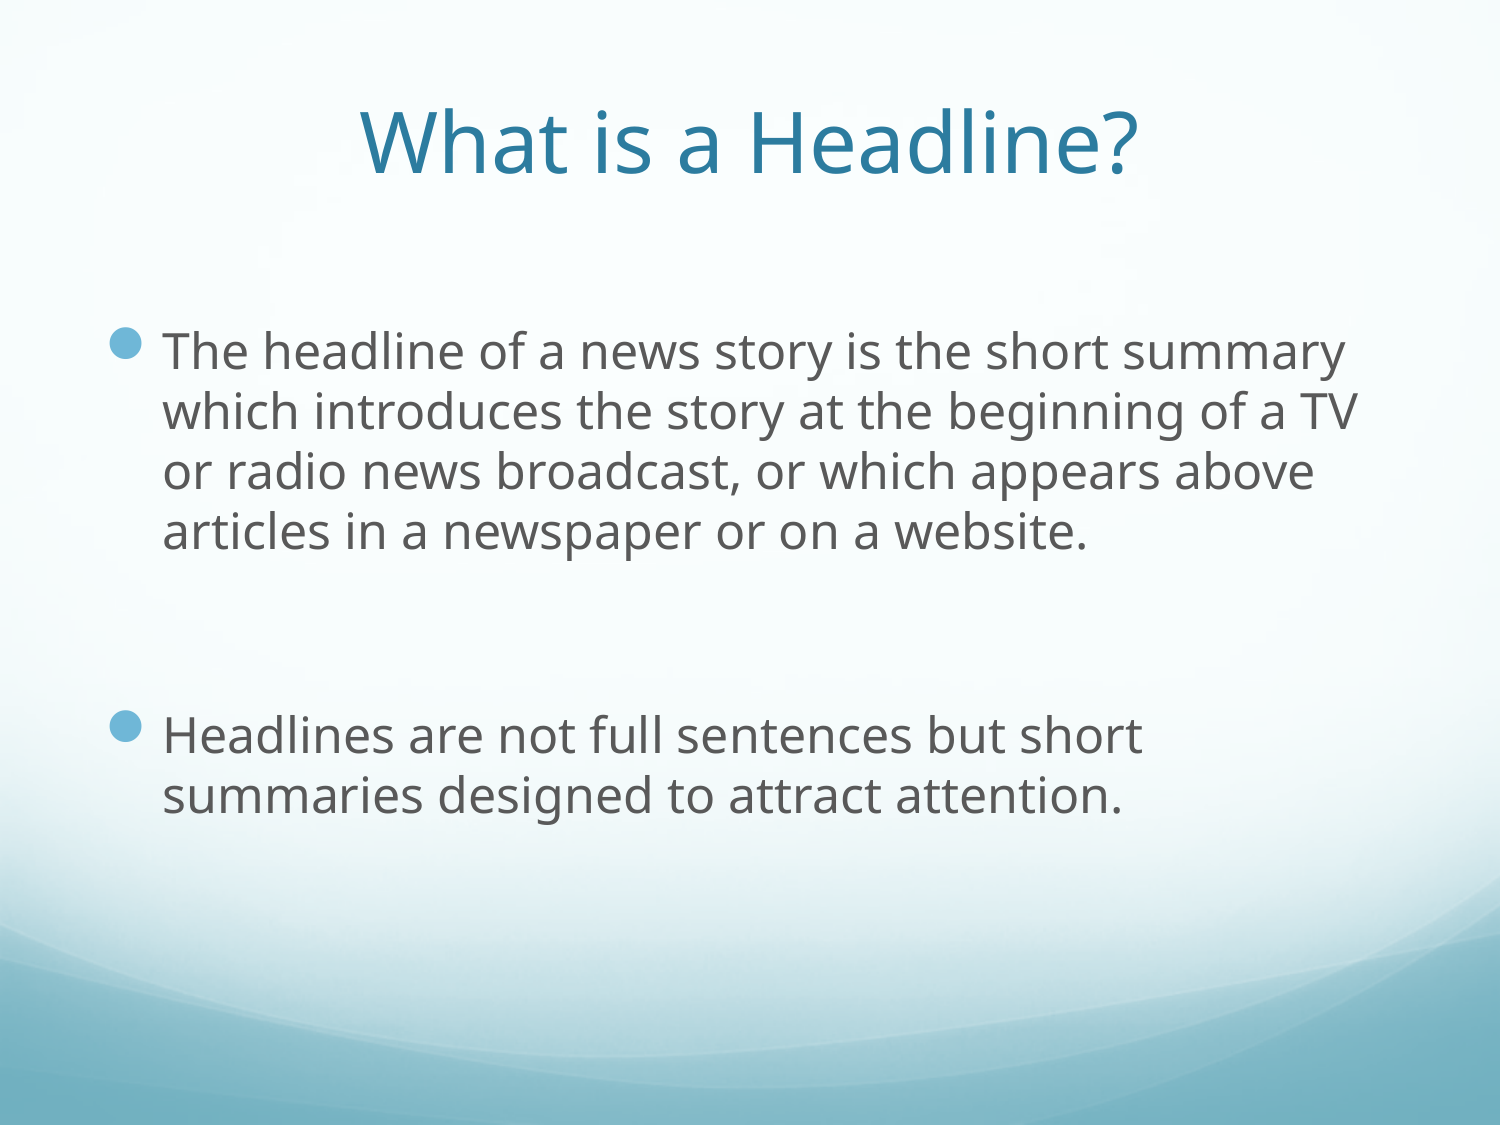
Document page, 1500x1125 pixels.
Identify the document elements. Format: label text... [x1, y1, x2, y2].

list The headline of a news story is the short summary which introduces the story at the beginning of a TV or radio news broadcast, or which appears above articles in a newspaper or on a website. Headlines are not full sentences but short summaries designed to attract attention. [90, 312, 1410, 1025]
title What is a Headline? [90, 80, 1410, 300]
